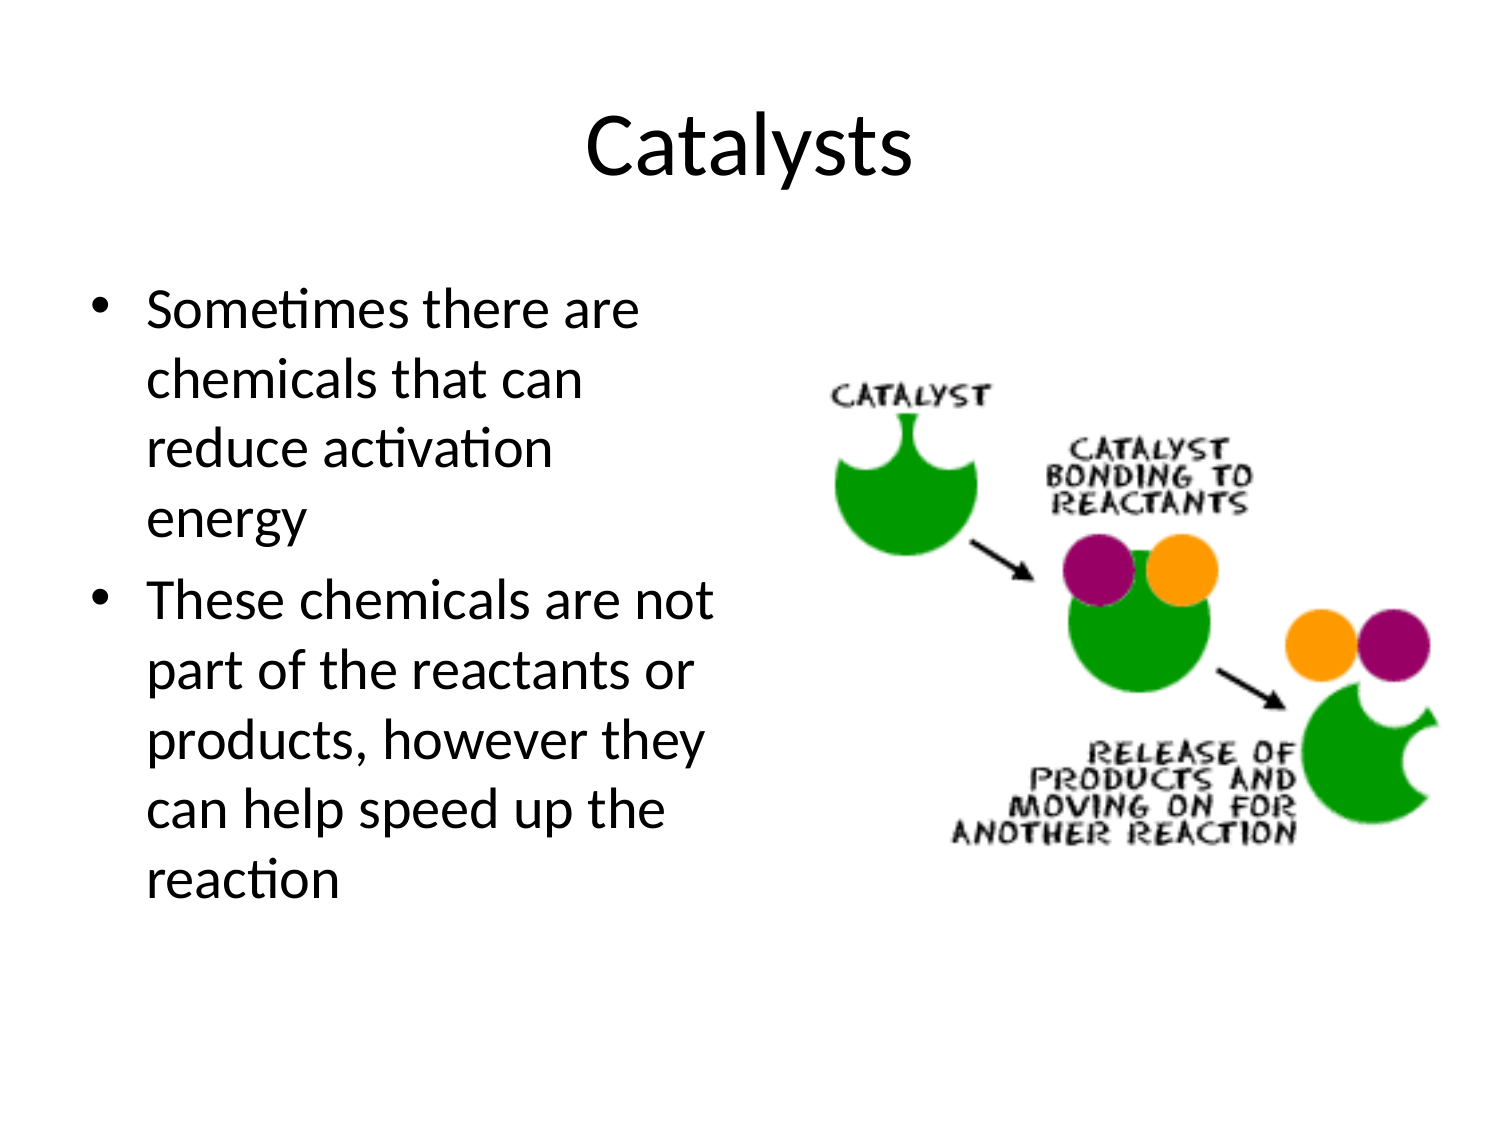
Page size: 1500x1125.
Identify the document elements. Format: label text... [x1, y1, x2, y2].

title Catalysts [75, 45, 1425, 233]
list Sometimes there are chemicals that can reduce activation energy These chemicals are not part of the reactants or products, however they can help speed up the reaction [75, 262, 738, 1075]
picture [812, 374, 1455, 857]
